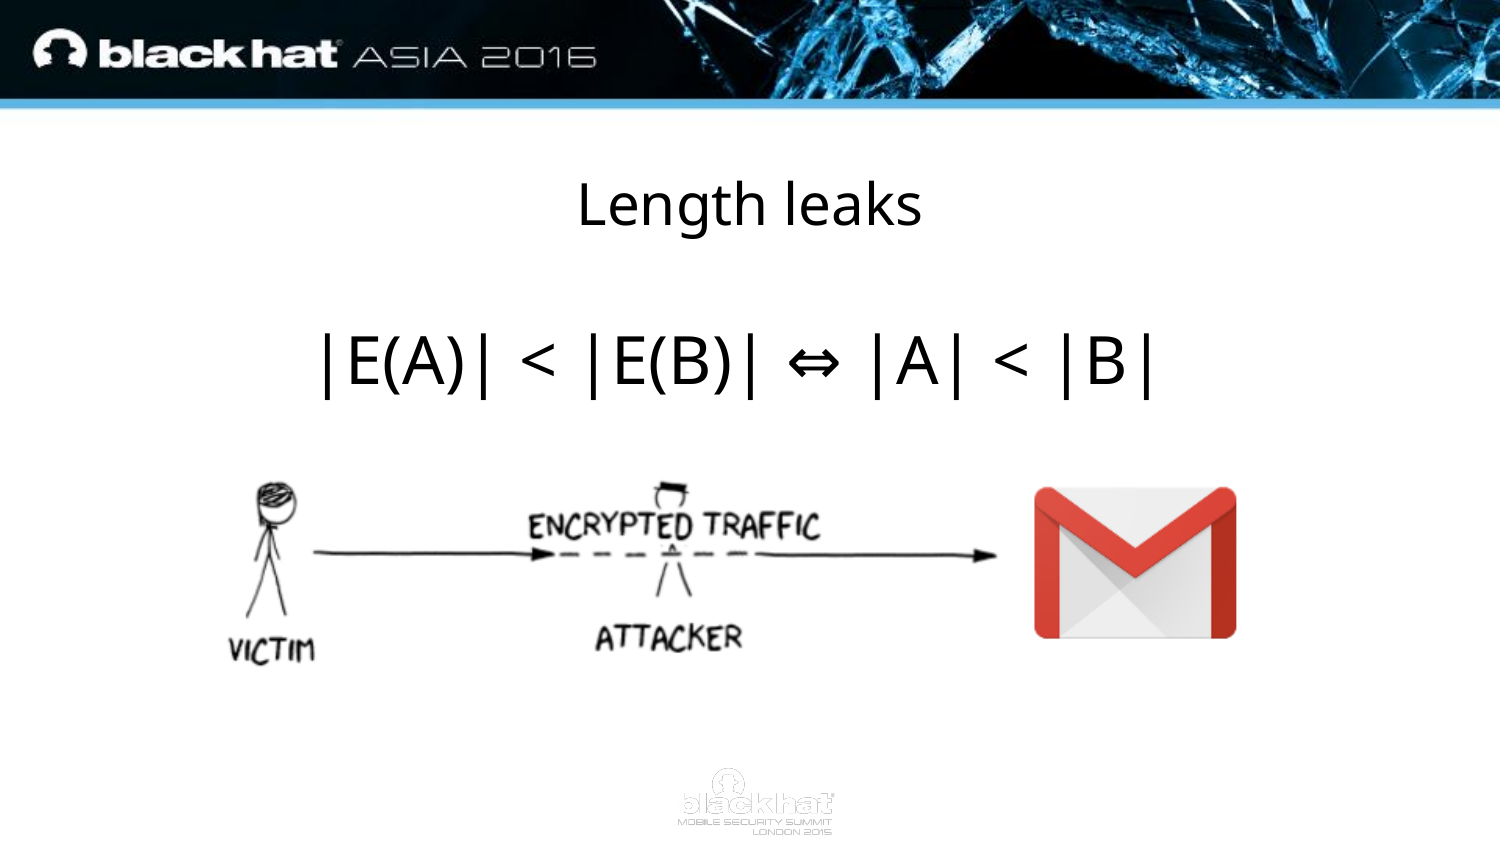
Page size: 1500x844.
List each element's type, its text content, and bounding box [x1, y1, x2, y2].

text_box |E(A)| < |E(B)| ⇔ |A| < |B| [24, 310, 1450, 406]
picture [0, 0, 1500, 844]
text_box Length leaks [62, 159, 1438, 245]
